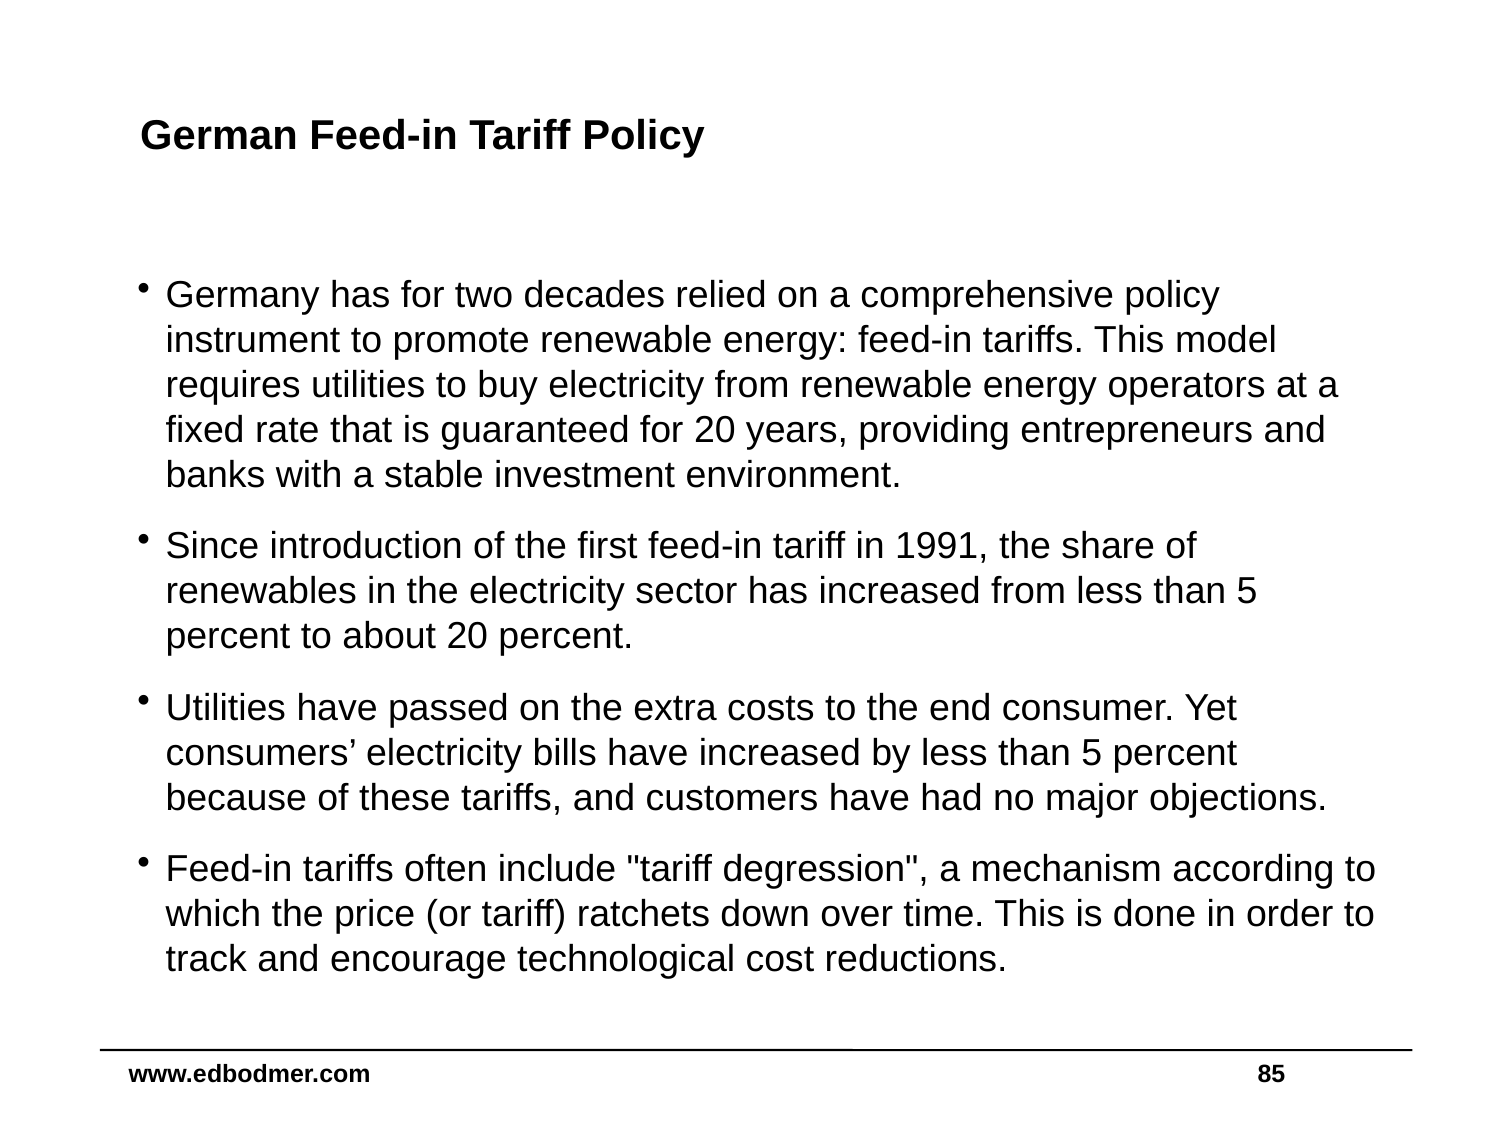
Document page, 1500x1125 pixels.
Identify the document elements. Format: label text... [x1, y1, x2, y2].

list Germany has for two decades relied on a comprehensive policy instrument to promote renewable energy: feed-in tariffs. This model requires utilities to buy electricity from renewable energy operators at a fixed rate that is guaranteed for 20 years, providing entrepreneurs and banks with a stable investment environment. Since introduction of the first feed-in tariff in 1991, the share of renewables in the electricity sector has increased from less than 5 percent to about 20 percent. Utilities have passed on the extra costs to the end consumer. Yet consumers’ electricity bills have increased by less than 5 percent because of these tariffs, and customers have had no major objections. Feed-in tariffs often include "tariff degression", a mechanism according to which the price (or tariff) ratchets down over time. This is done in order to track and encourage technological cost reductions. [112, 262, 1401, 1026]
title German Feed-in Tariff Policy [124, 99, 1288, 226]
